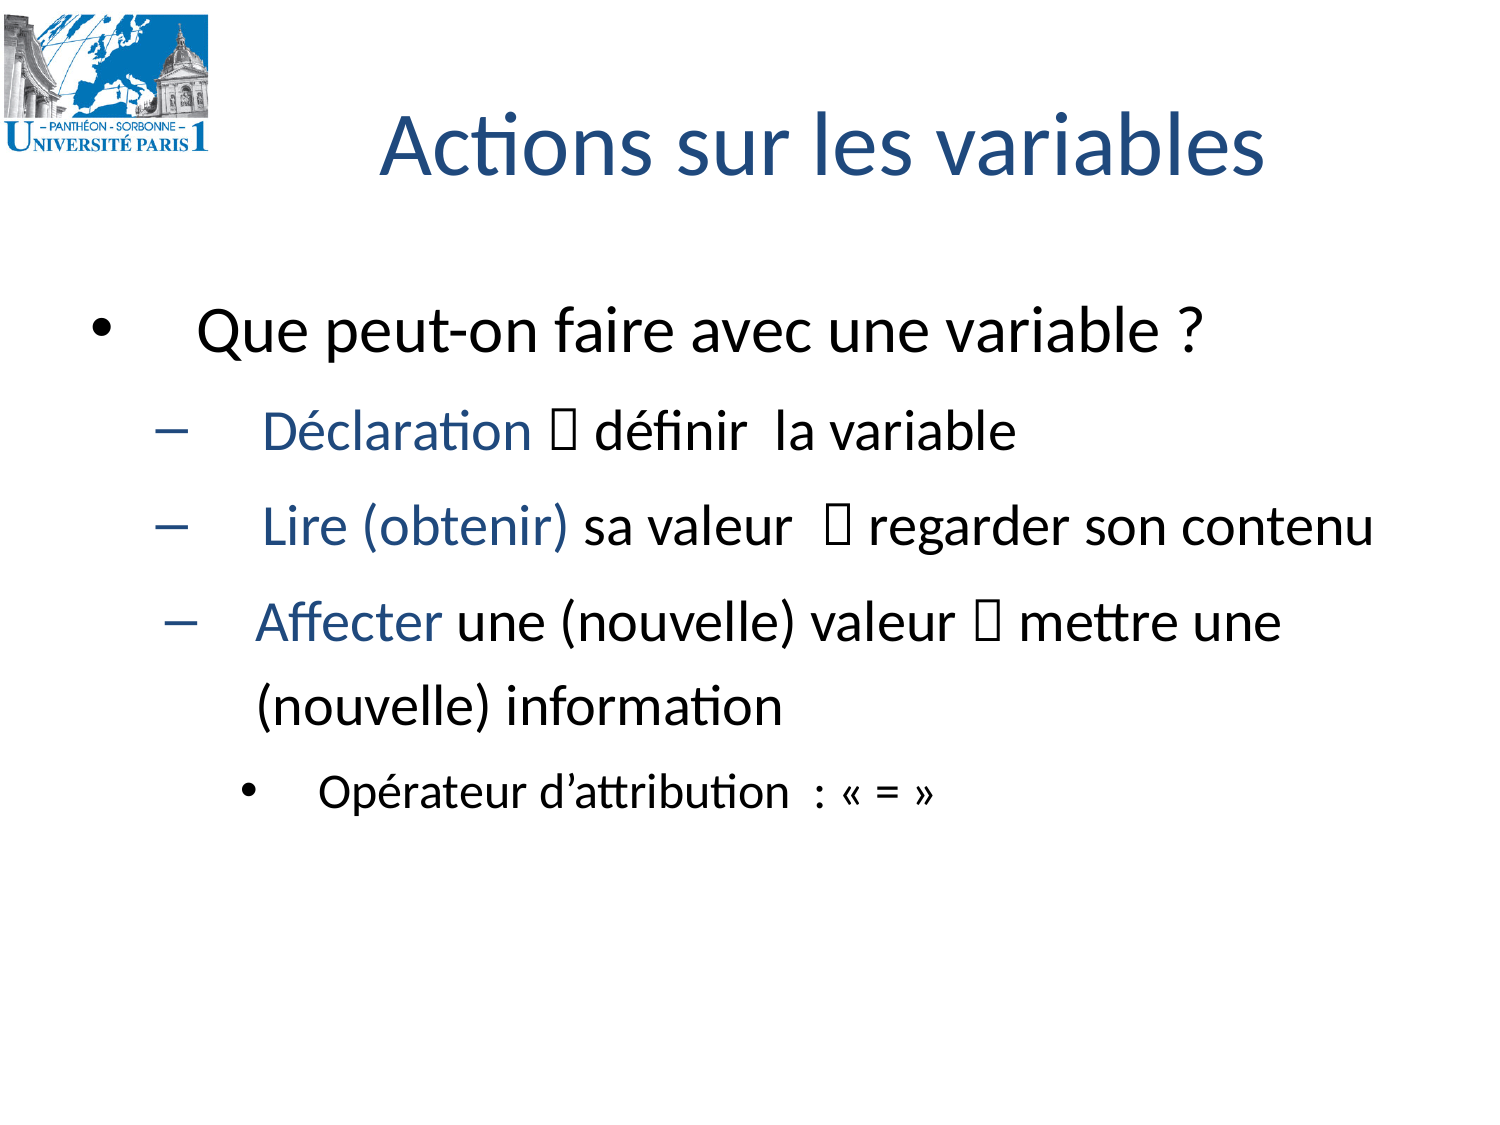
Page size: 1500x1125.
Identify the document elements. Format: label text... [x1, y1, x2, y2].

picture [0, 11, 211, 153]
title Actions sur les variables [222, 44, 1426, 233]
list Que peut-on faire avec une variable ? Déclaration  définir la variable Lire (obtenir) sa valeur  regarder son contenu Affecter une (nouvelle) valeur  mettre une (nouvelle) information Opérateur d’attribution : « = » [74, 262, 1430, 1032]
